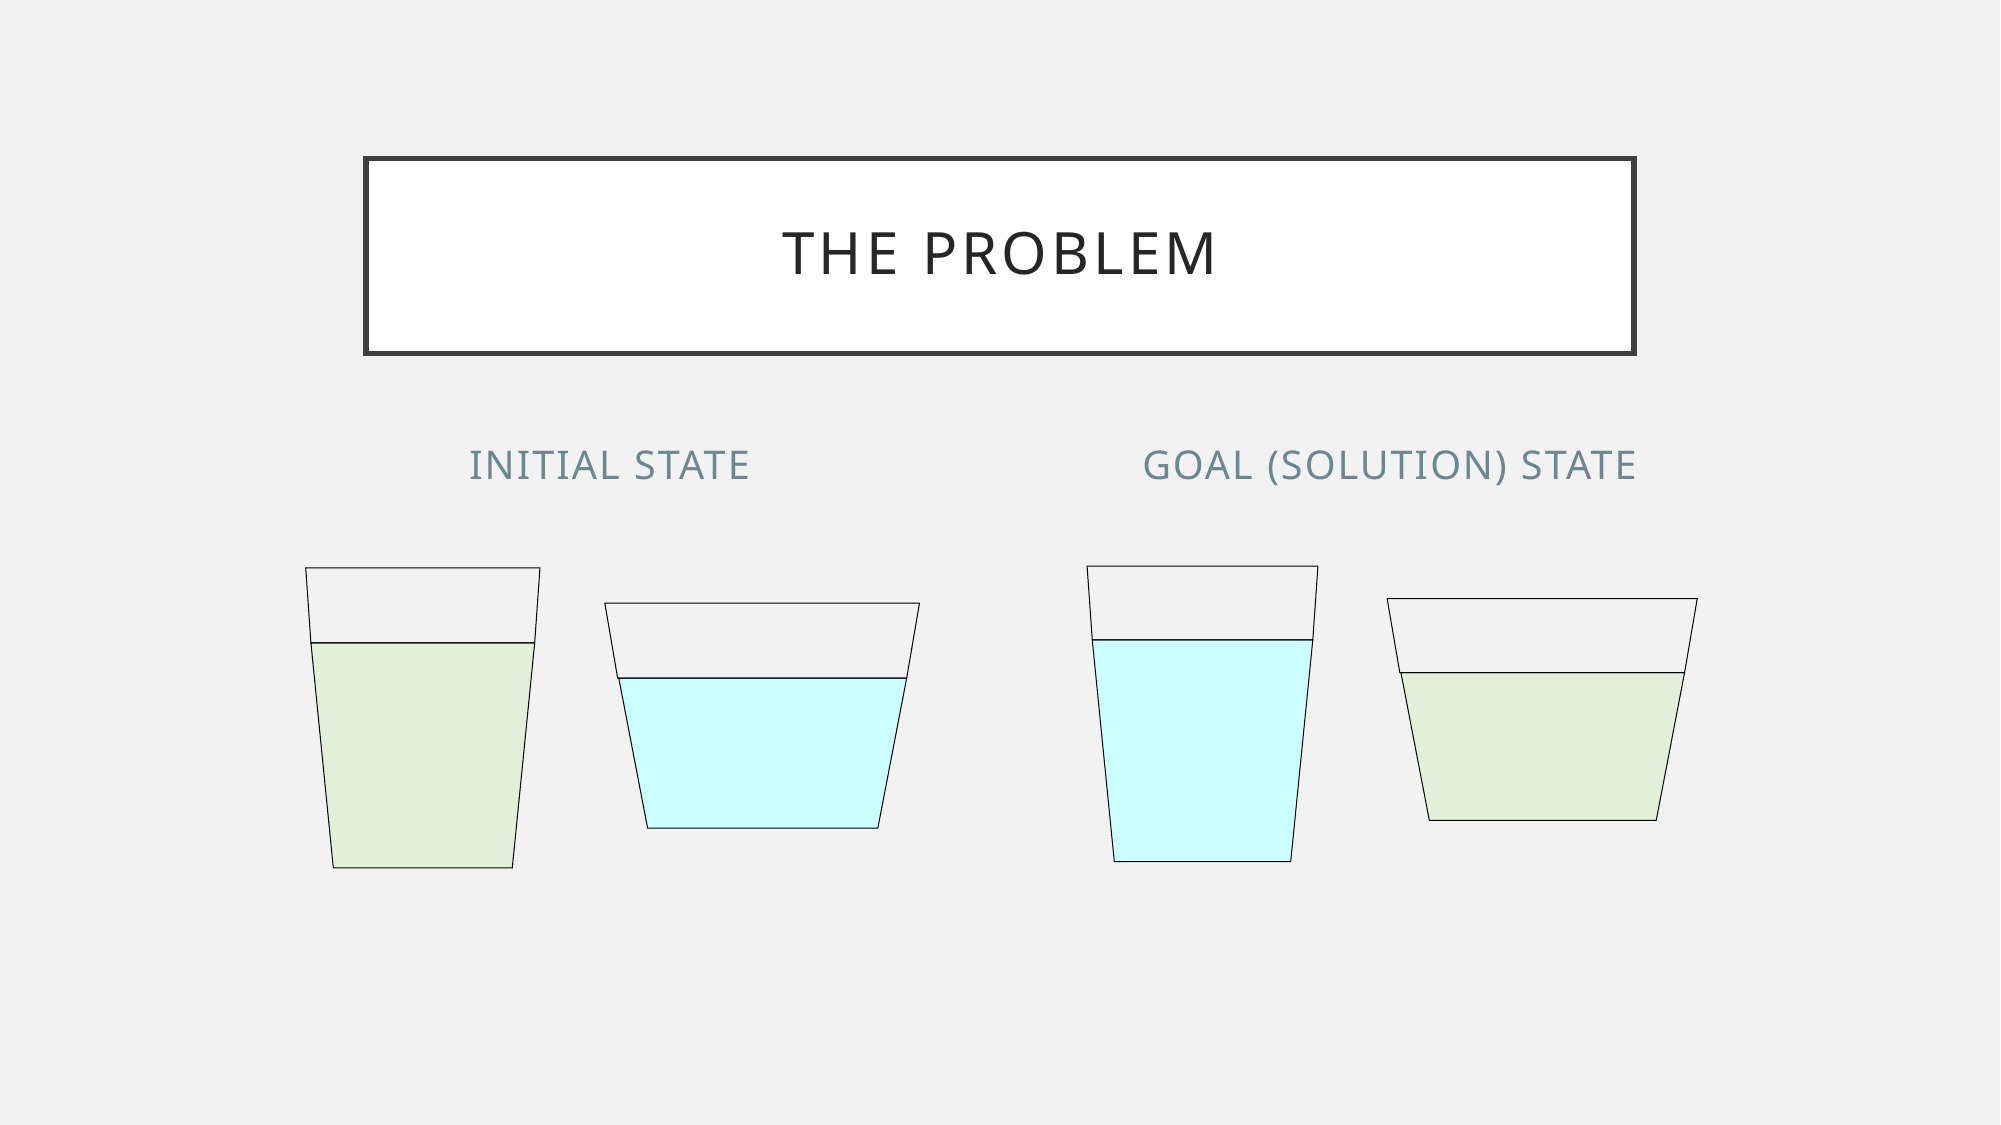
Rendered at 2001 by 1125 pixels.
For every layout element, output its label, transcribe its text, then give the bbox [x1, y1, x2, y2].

title The Problem [363, 156, 1637, 356]
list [298, 561, 921, 870]
list Initial State [259, 379, 961, 495]
list Goal (Solution) State [1039, 379, 1741, 495]
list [1080, 559, 1700, 864]
